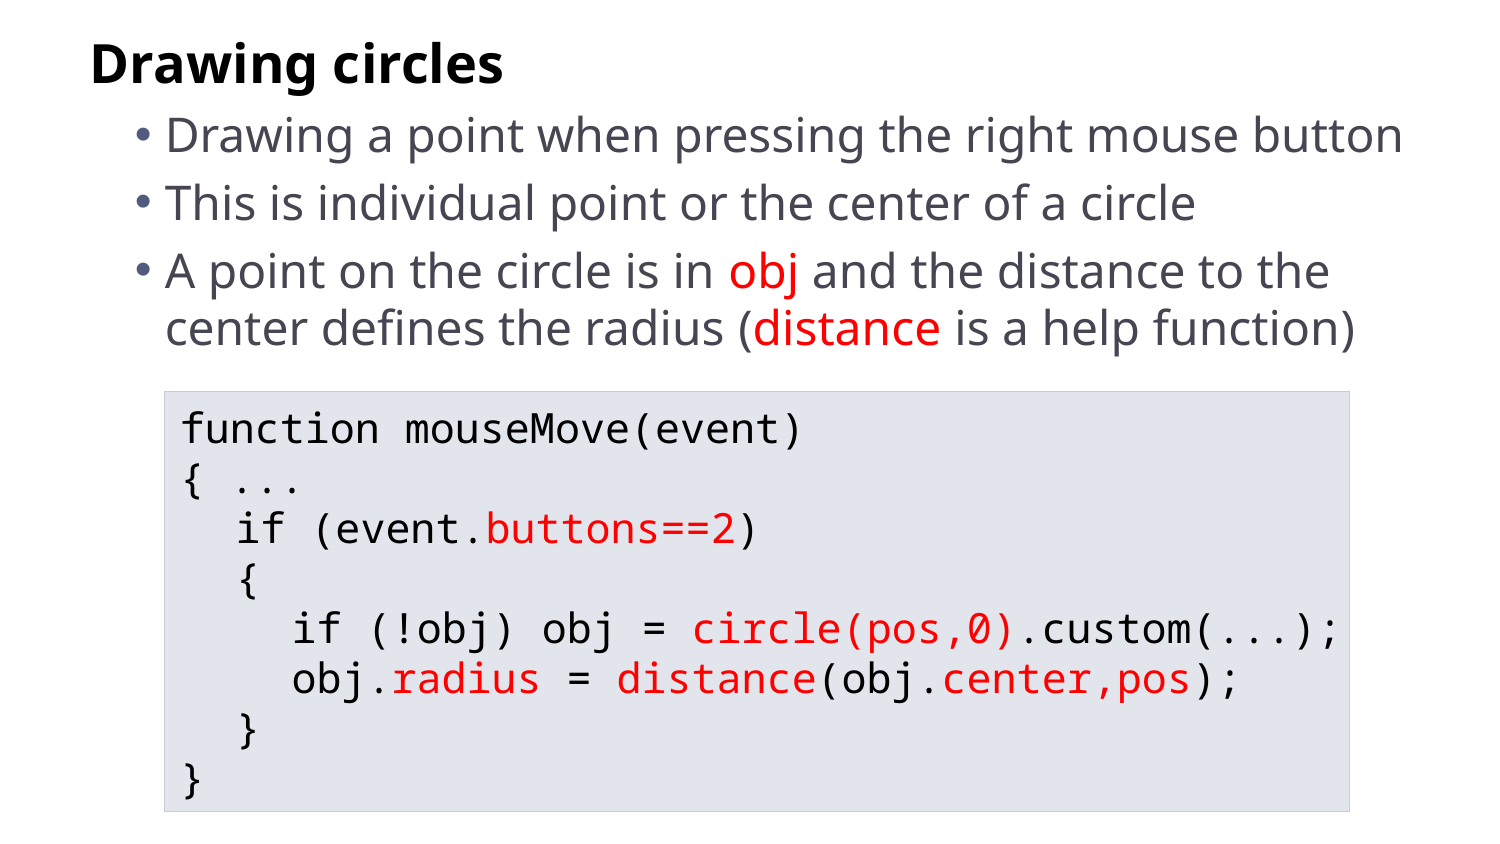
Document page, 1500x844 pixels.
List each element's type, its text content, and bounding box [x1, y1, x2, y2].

text_box function mouseMove(event) { ... if (event.buttons==2) { if (!obj) obj = circle(pos,0).custom(...); obj.radius = distance(obj.center,pos); } } [164, 391, 1350, 812]
list Drawing circles Drawing a point when pressing the right mouse button This is individual point or the center of a circle A point on the circle is in obj and the distance to the center defines the radius (distance is a help function) [75, 21, 1475, 835]
